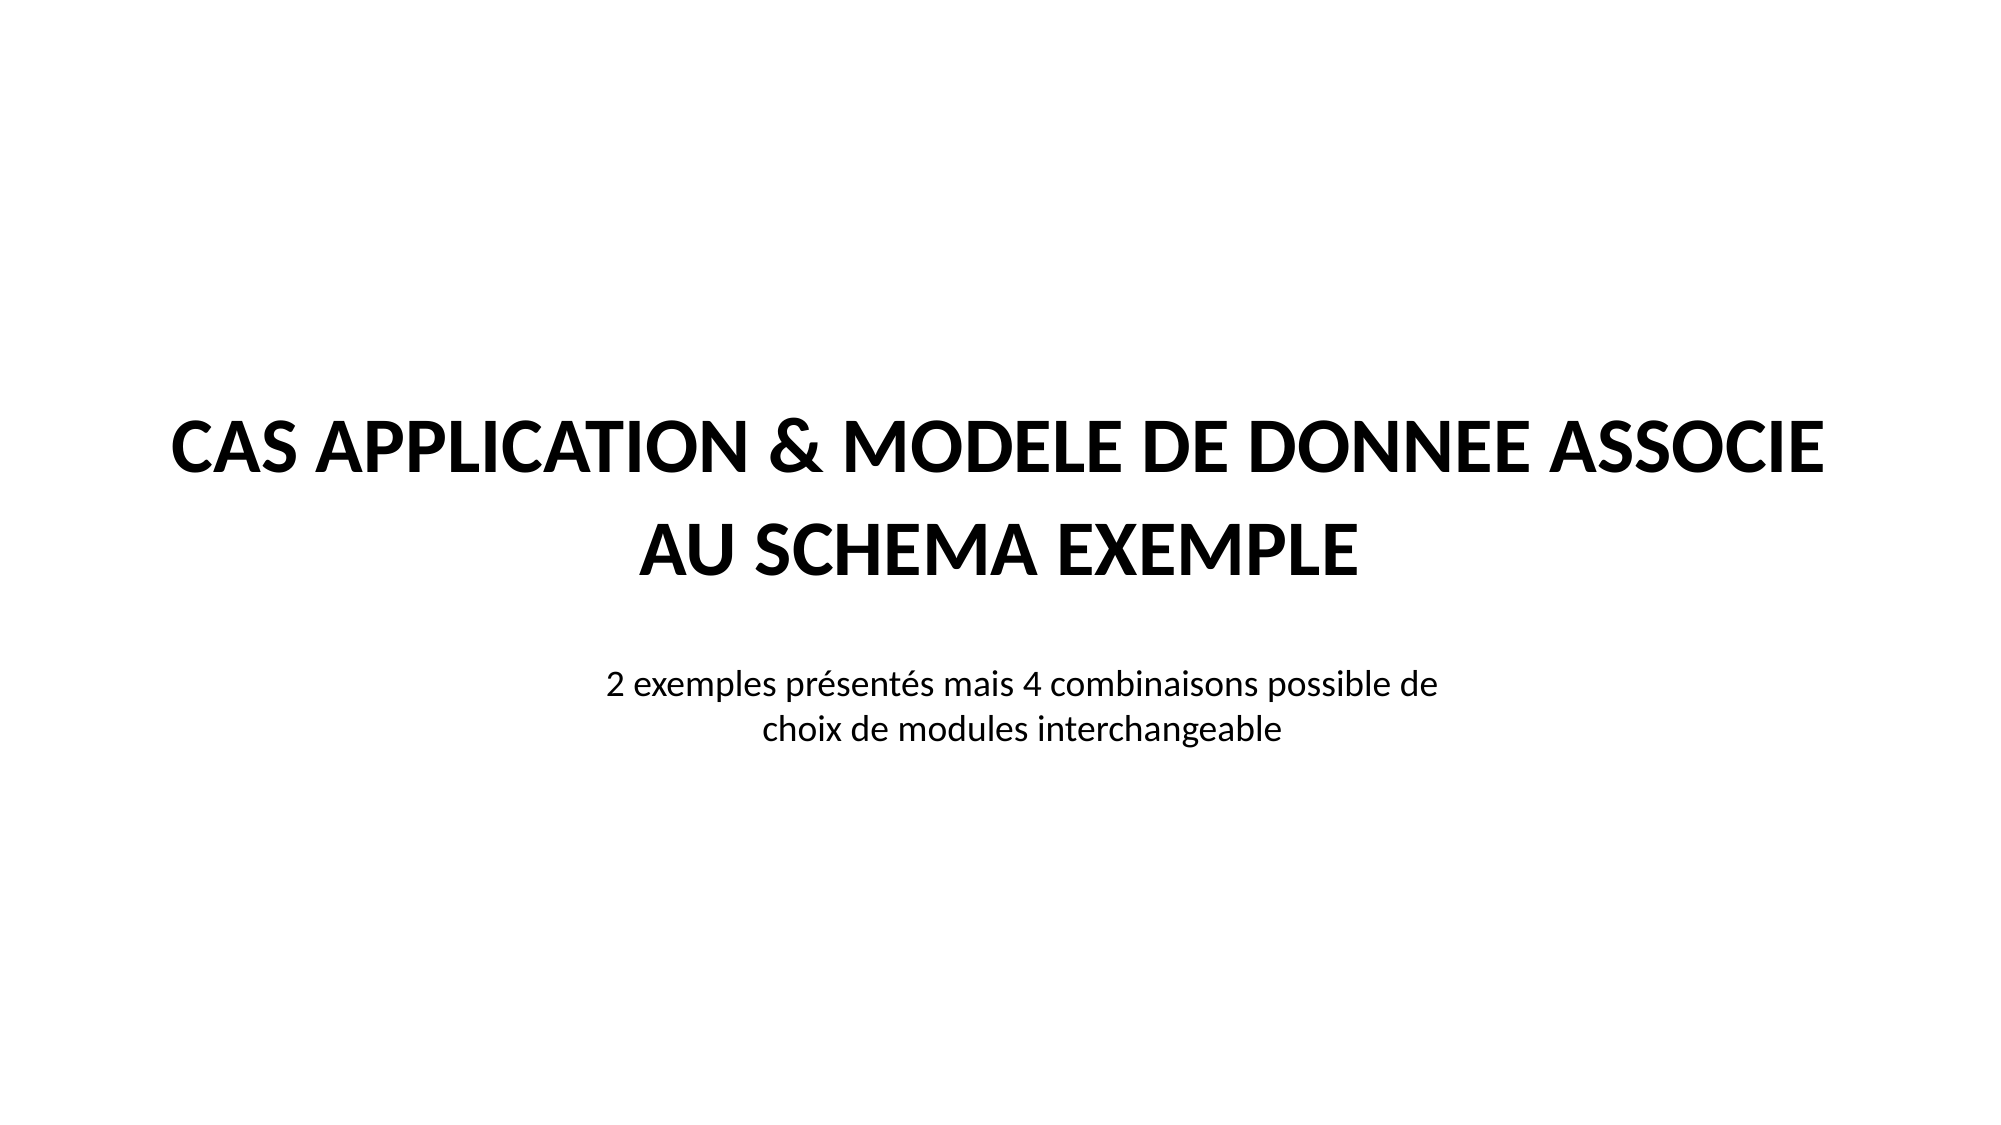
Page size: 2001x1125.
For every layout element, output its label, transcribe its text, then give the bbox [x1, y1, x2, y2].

text_box 2 exemples présentés mais 4 combinaisons possible de choix de modules interchangeable [547, 651, 1498, 756]
list CAS APPLICATION & MODELE DE DONNEE ASSOCIE AU SCHEMA EXEMPLE [137, 397, 1863, 652]
